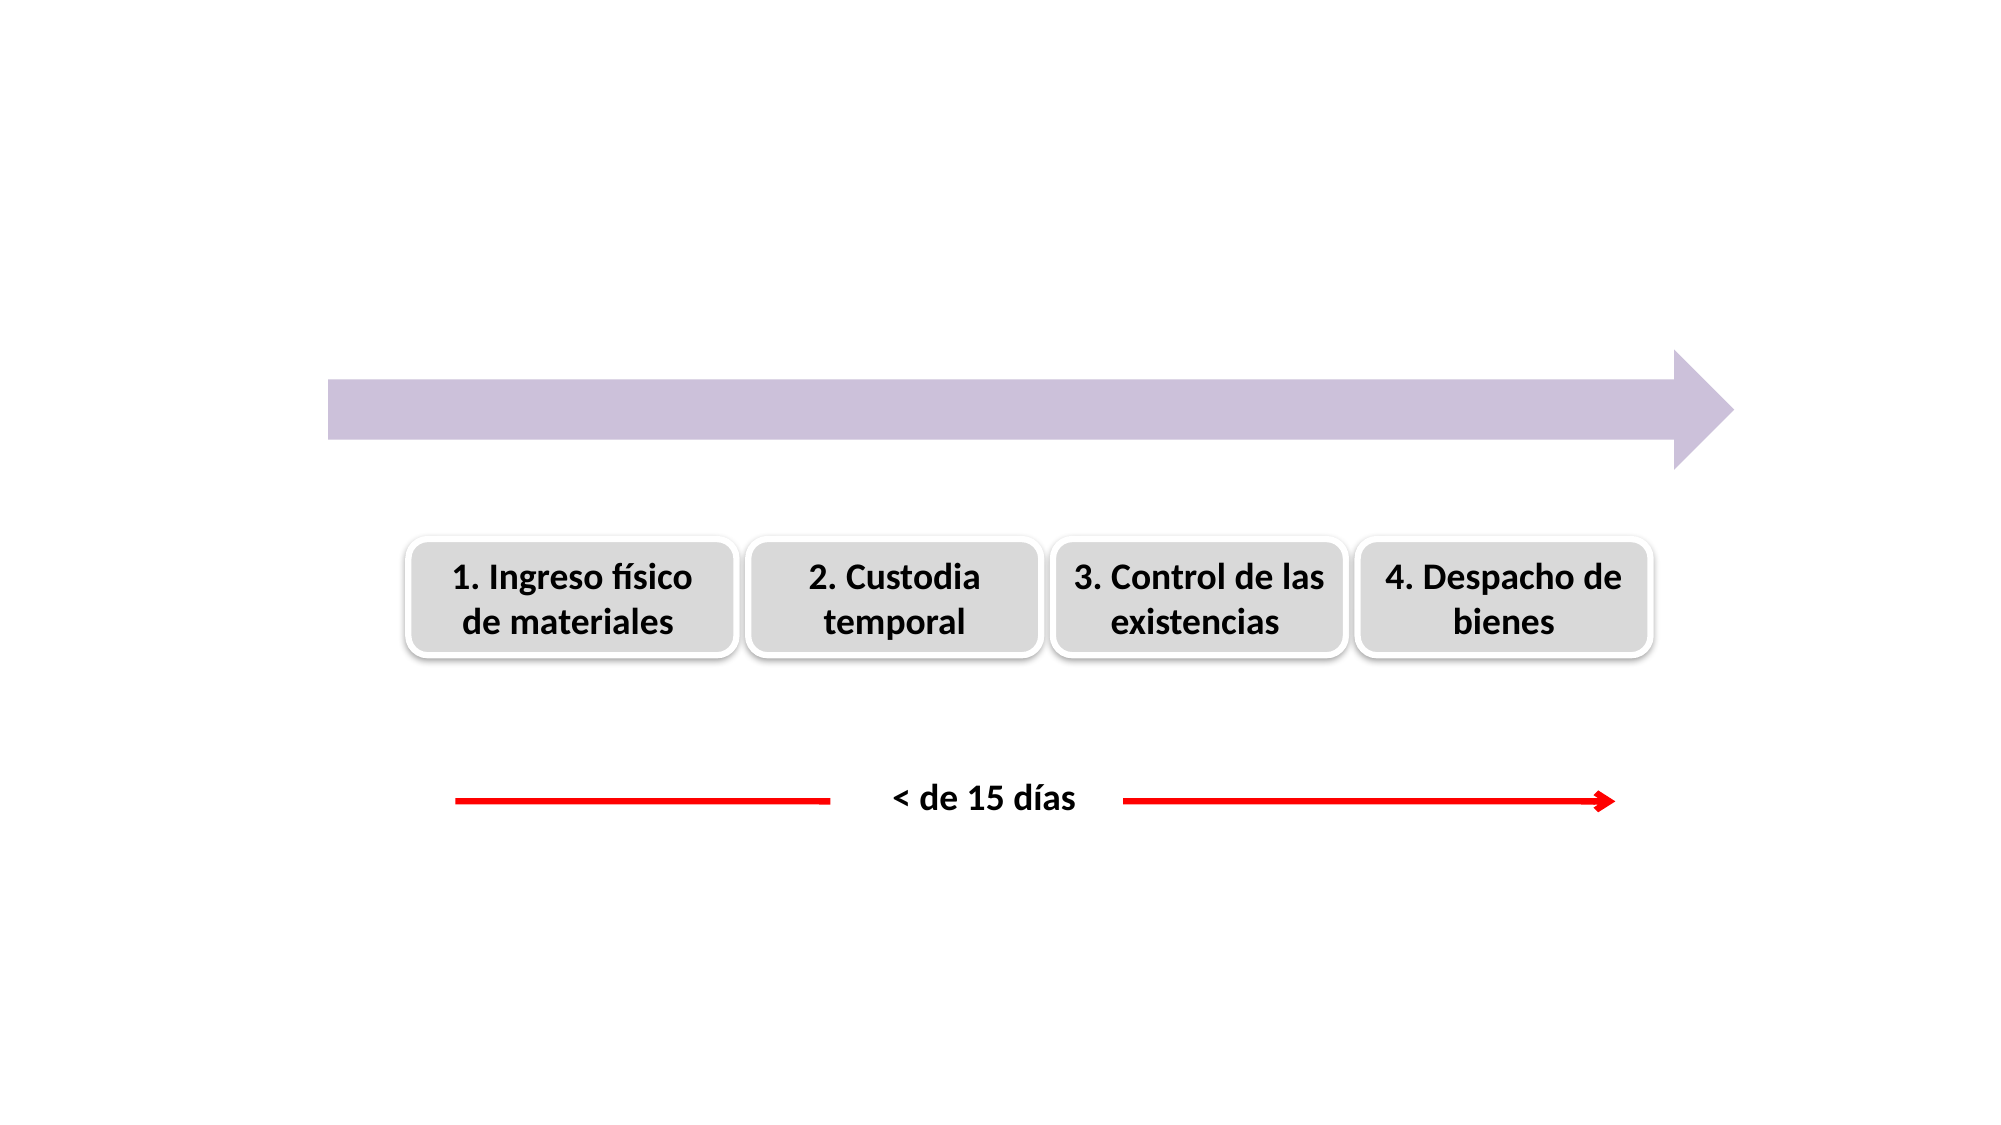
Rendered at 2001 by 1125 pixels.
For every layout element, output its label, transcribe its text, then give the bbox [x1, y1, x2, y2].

text_box 1. Ingreso físico de materiales [405, 535, 740, 659]
text_box 2. Custodia temporal [745, 535, 1045, 659]
text_box 3. Control de las existencias [1049, 535, 1350, 659]
text_box < de 15 días [713, 765, 1264, 826]
text_box [328, 349, 1735, 470]
text_box 4. Despacho de bienes [1354, 535, 1654, 659]
